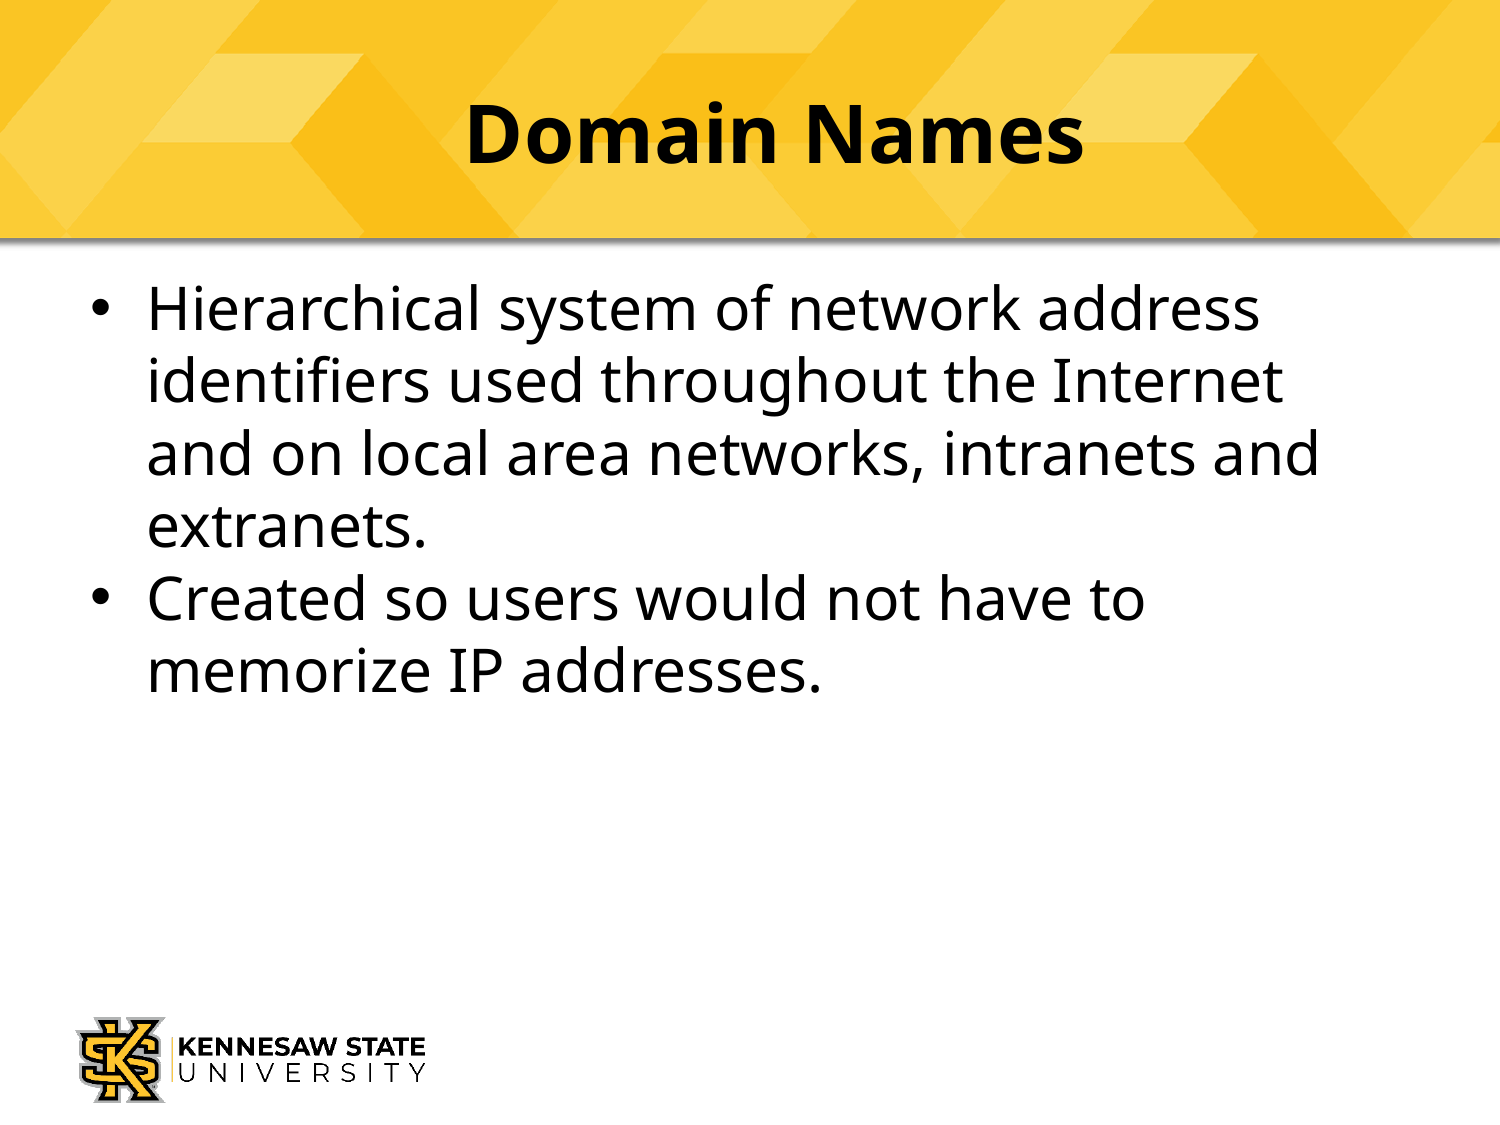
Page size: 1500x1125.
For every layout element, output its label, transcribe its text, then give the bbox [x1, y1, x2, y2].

picture [75, 1017, 425, 1103]
title Domain Names [125, 37, 1425, 225]
list Hierarchical system of network address identifiers used throughout the Internet and on local area networks, intranets and extranets. Created so users would not have to memorize IP addresses. [75, 262, 1425, 1005]
picture [0, 0, 1500, 251]
